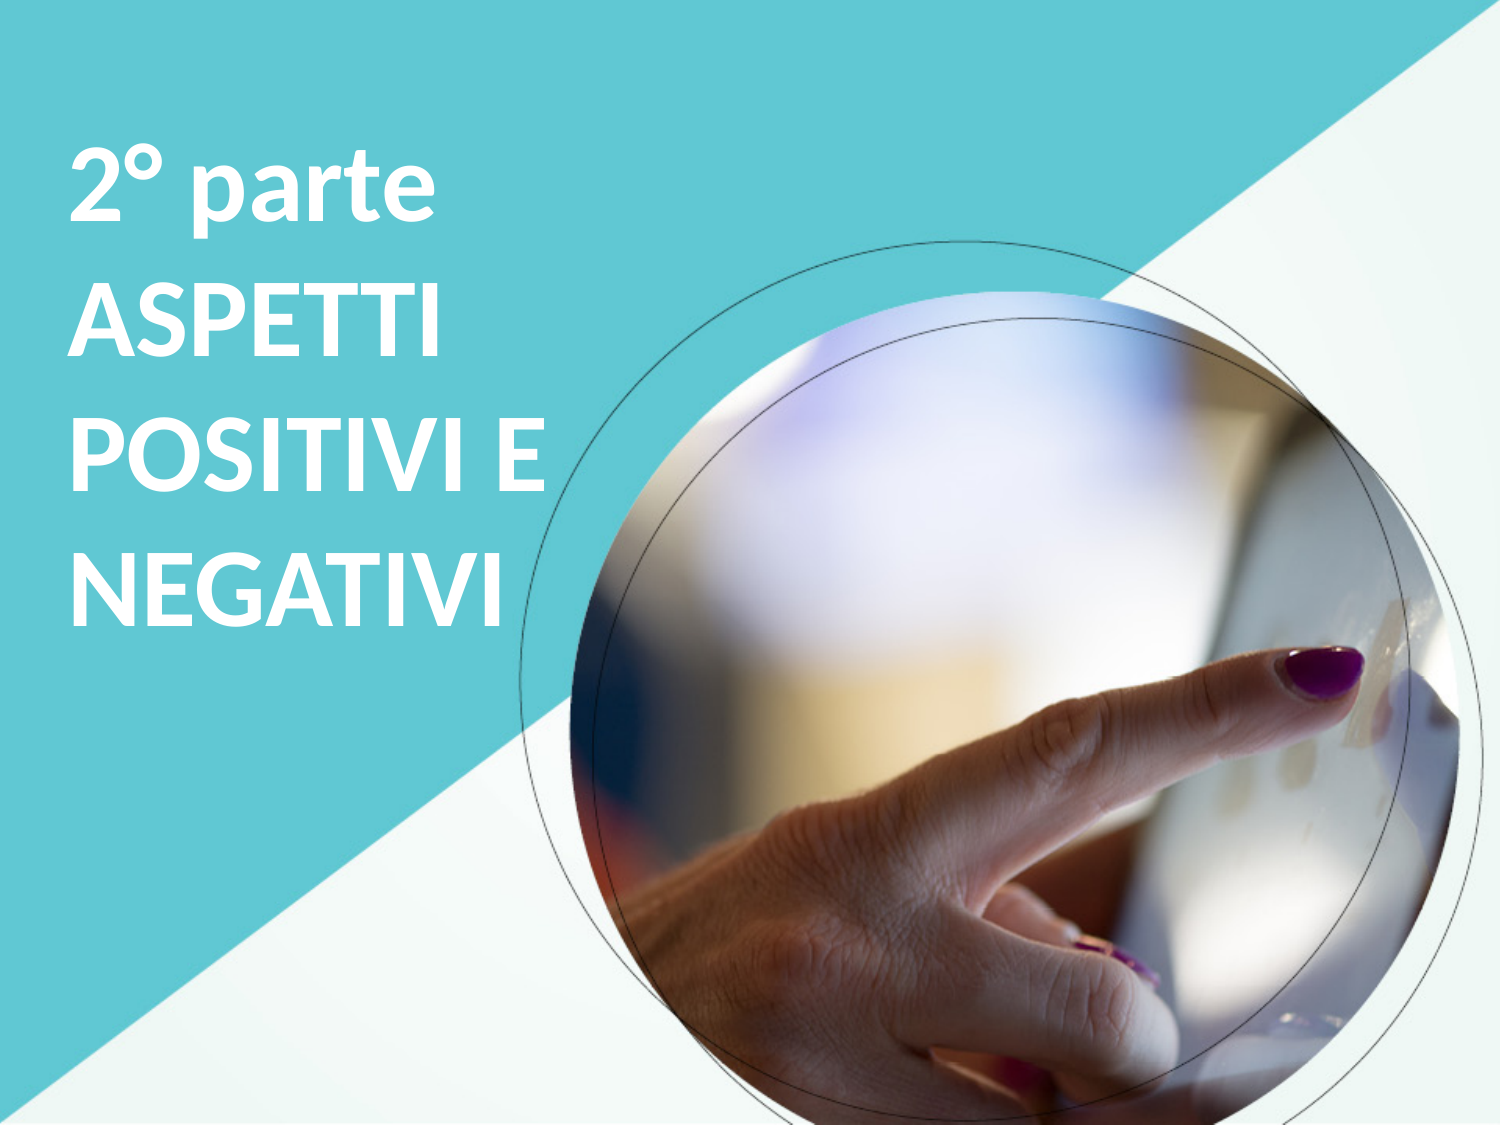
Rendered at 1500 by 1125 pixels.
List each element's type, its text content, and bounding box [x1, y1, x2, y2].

text_box 2° parte ASPETTI POSITIVI E NEGATIVI [52, 101, 1172, 657]
picture [0, 0, 1500, 1125]
